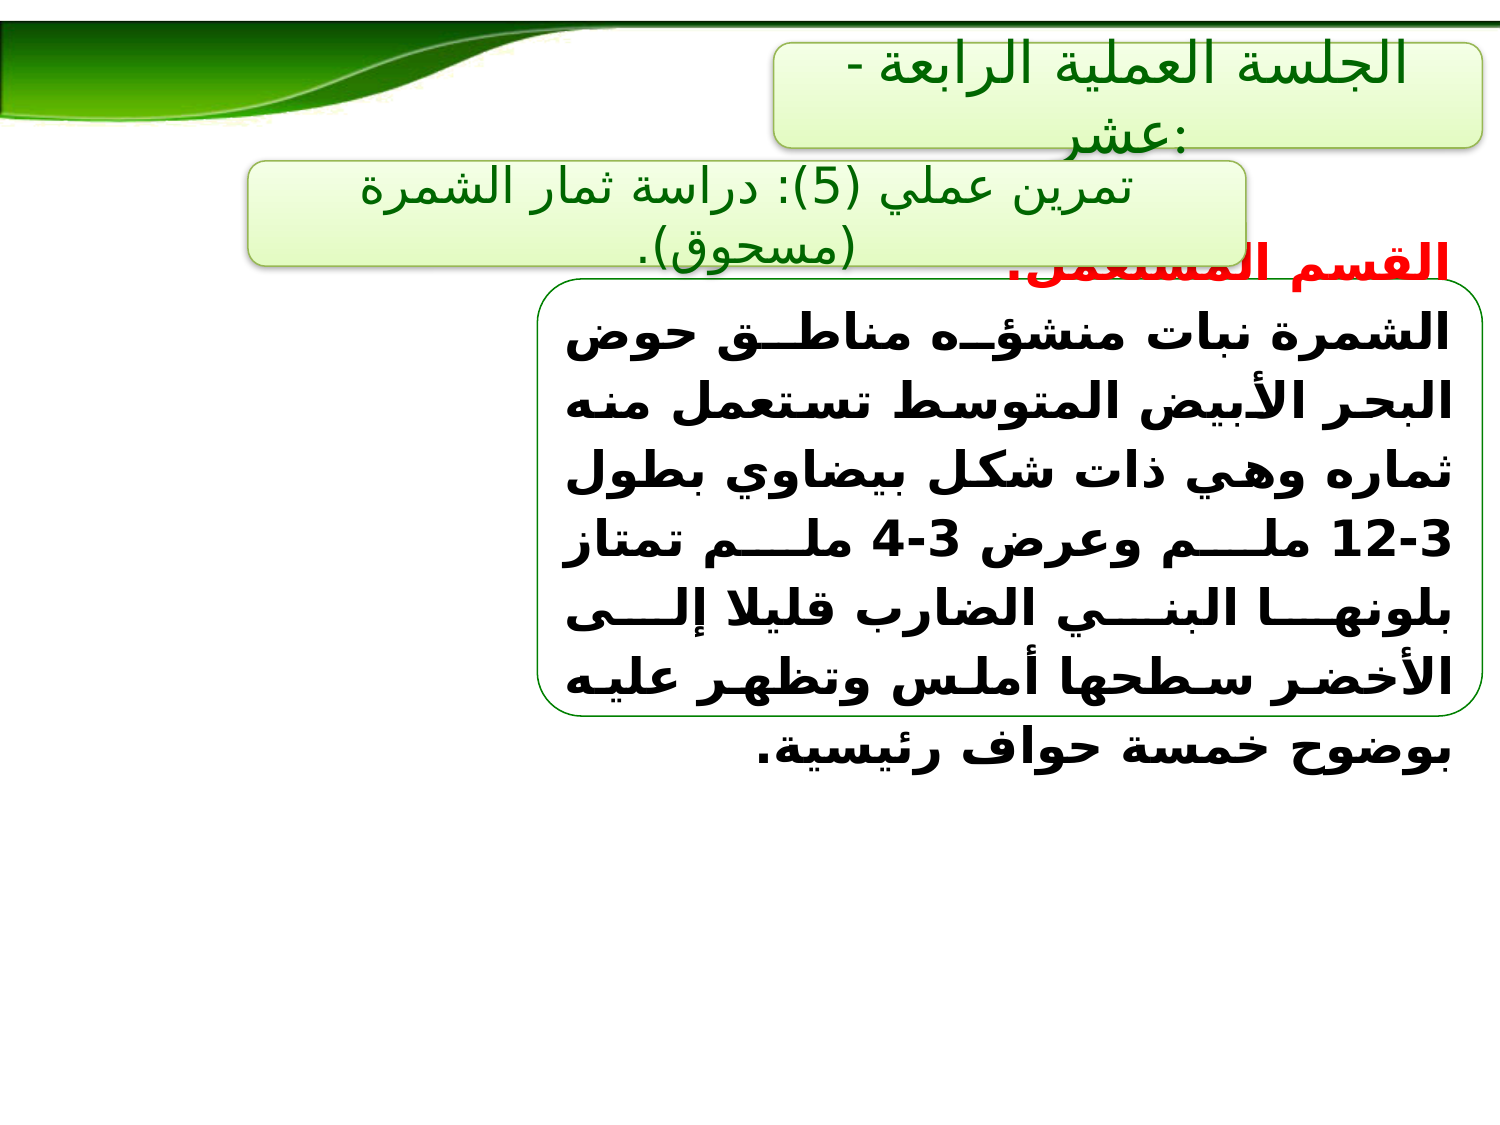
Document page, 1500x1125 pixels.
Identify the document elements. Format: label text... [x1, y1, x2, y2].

text_box القسم المستعمل: الشمرة نبات منشؤه مناطق حوض البحر الأبيض المتوسط تستعمل منه ثماره وهي ذات شكل بيضاوي بطول 3-12 ملم وعرض 3-4 ملم تمتاز بلونها البني الضارب قليلا إلى الأخضر سطحها أملس وتظهر عليه بوضوح خمسة حواف رئيسية. [537, 278, 1483, 717]
text_box - الجلسة العملية الرابعة عشر: [774, 137, 1482, 149]
picture [0, 0, 1500, 130]
text_box تمرين عملي (5): دراسة ثمار الشمرة (مسحوق). [247, 160, 1247, 267]
